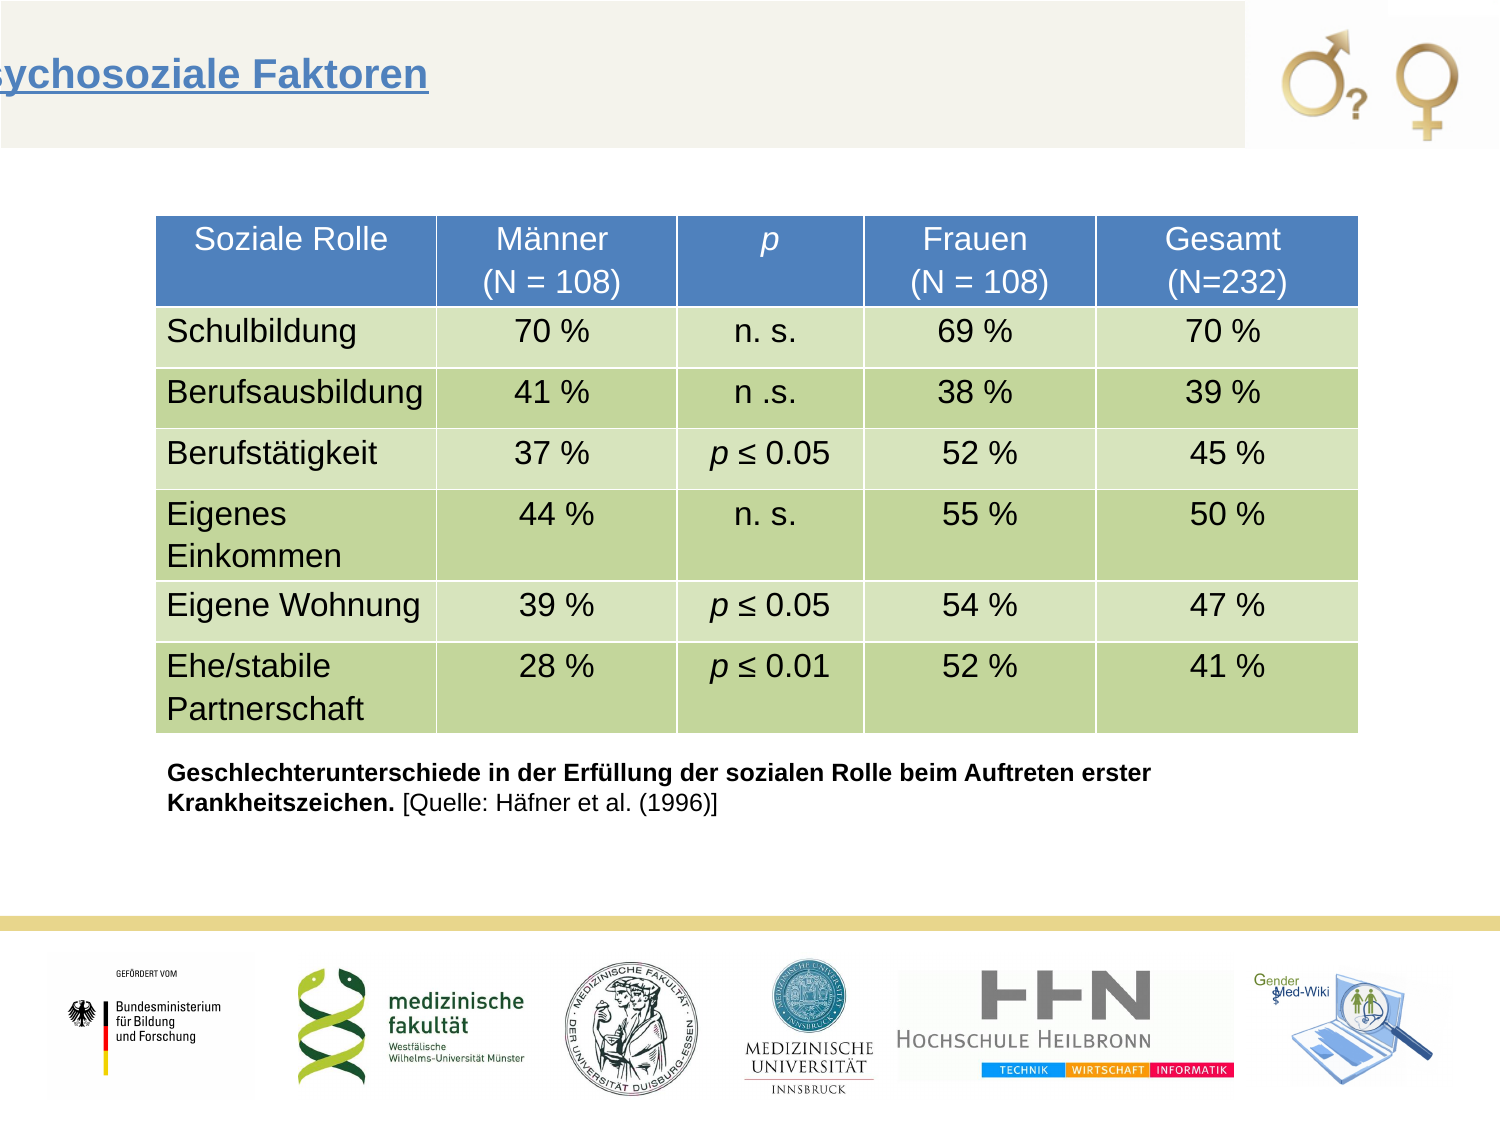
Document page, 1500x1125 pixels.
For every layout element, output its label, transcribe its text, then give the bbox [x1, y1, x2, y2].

table_cell 69 % [865, 308, 1095, 367]
table_cell p ≤ 0.05 [678, 429, 863, 489]
table_header Soziale Rolle [156, 216, 436, 306]
table_cell Berufstätigkeit [156, 429, 436, 489]
picture [1245, 0, 1500, 149]
table_cell 55 % [865, 490, 1095, 580]
table_cell 70 % [1097, 308, 1358, 367]
table_cell 37 % [437, 429, 676, 489]
table_cell 50 % [1097, 490, 1358, 580]
table_cell 47 % [1097, 582, 1358, 641]
table_header p [678, 216, 863, 306]
table_cell Ehe/stabile Partnerschaft [156, 643, 436, 733]
table_header Frauen (N = 108) [865, 216, 1095, 306]
table_cell n .s. [678, 369, 863, 428]
table_cell 41 % [437, 369, 676, 428]
table_cell p ≤ 0.01 [678, 643, 863, 733]
picture [47, 952, 255, 1100]
table_cell 70 % [437, 308, 676, 367]
picture [298, 952, 1234, 1100]
picture [1246, 965, 1453, 1087]
table_cell 45 % [1097, 429, 1358, 489]
table_cell 39 % [1097, 369, 1358, 428]
table_cell 41 % [1097, 643, 1358, 733]
table_cell 39 % [437, 582, 676, 641]
table_cell Schulbildung [156, 308, 436, 367]
text_box Psychosoziale Faktoren [0, 39, 868, 105]
table_cell Eigene Wohnung [156, 582, 436, 641]
table_cell 44 % [437, 490, 676, 580]
table_cell Berufsausbildung [156, 369, 436, 428]
table_cell n. s. [678, 490, 863, 580]
text_box Geschlechterunterschiede in der Erfüllung der sozialen Rolle beim Auftreten erster Krankheitszeichen. [Quelle: Häfner et al. (1996)] [152, 748, 1383, 824]
table_header Gesamt (N=232) [1097, 216, 1358, 306]
table_cell 52 % [865, 429, 1095, 489]
table_header Männer (N = 108) [437, 216, 676, 306]
table_cell 28 % [437, 643, 676, 733]
table_cell n. s. [678, 308, 863, 367]
table_cell 38 % [865, 369, 1095, 428]
table_cell Eigenes Einkommen [156, 490, 436, 580]
table_cell 54 % [865, 582, 1095, 641]
table_cell 52 % [865, 643, 1095, 733]
table_cell p ≤ 0.05 [678, 582, 863, 641]
